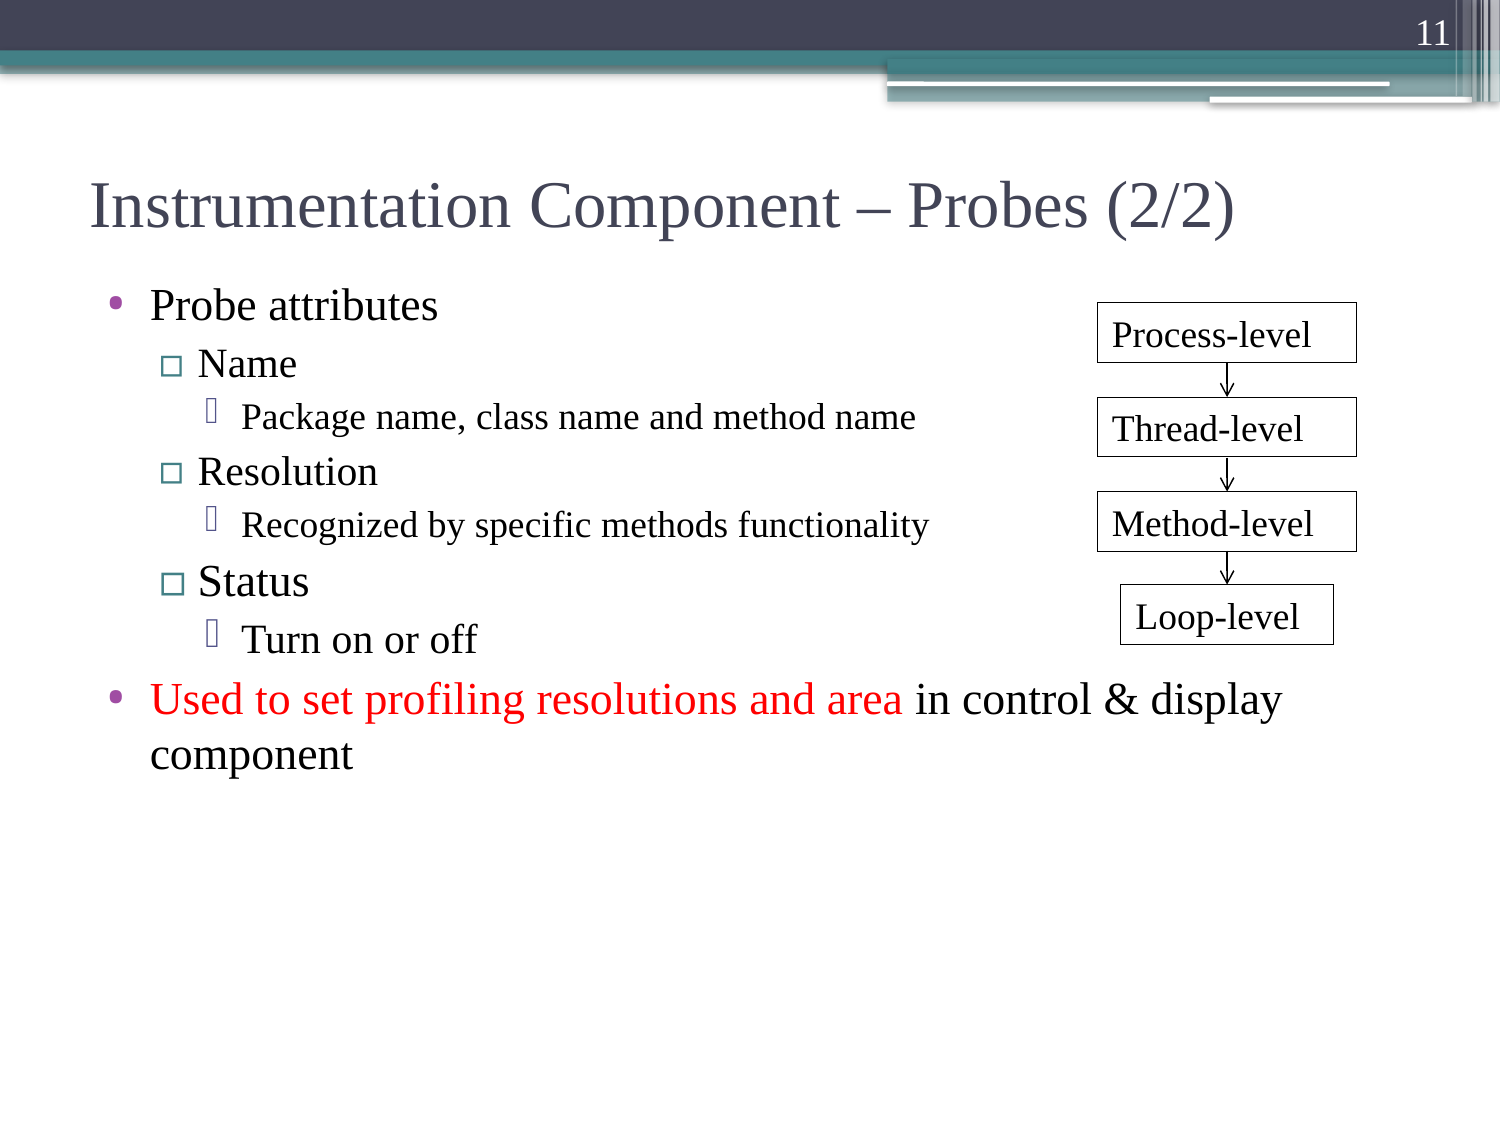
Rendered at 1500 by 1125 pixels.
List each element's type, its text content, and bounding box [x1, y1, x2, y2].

title Instrumentation Component – Probes (2/2) [75, 113, 1425, 267]
text_box Method-level [1097, 491, 1357, 552]
text_box Loop-level [1120, 584, 1334, 645]
slide_number 11 [1341, 0, 1466, 61]
list Probe attributes Name Package name, class name and method name Resolution Recognized by specific methods functionality Status Turn on or off Used to set profiling resolutions and area in control & display component [75, 267, 1483, 1012]
text_box Process-level [1097, 302, 1357, 363]
text_box Thread-level [1097, 397, 1357, 457]
